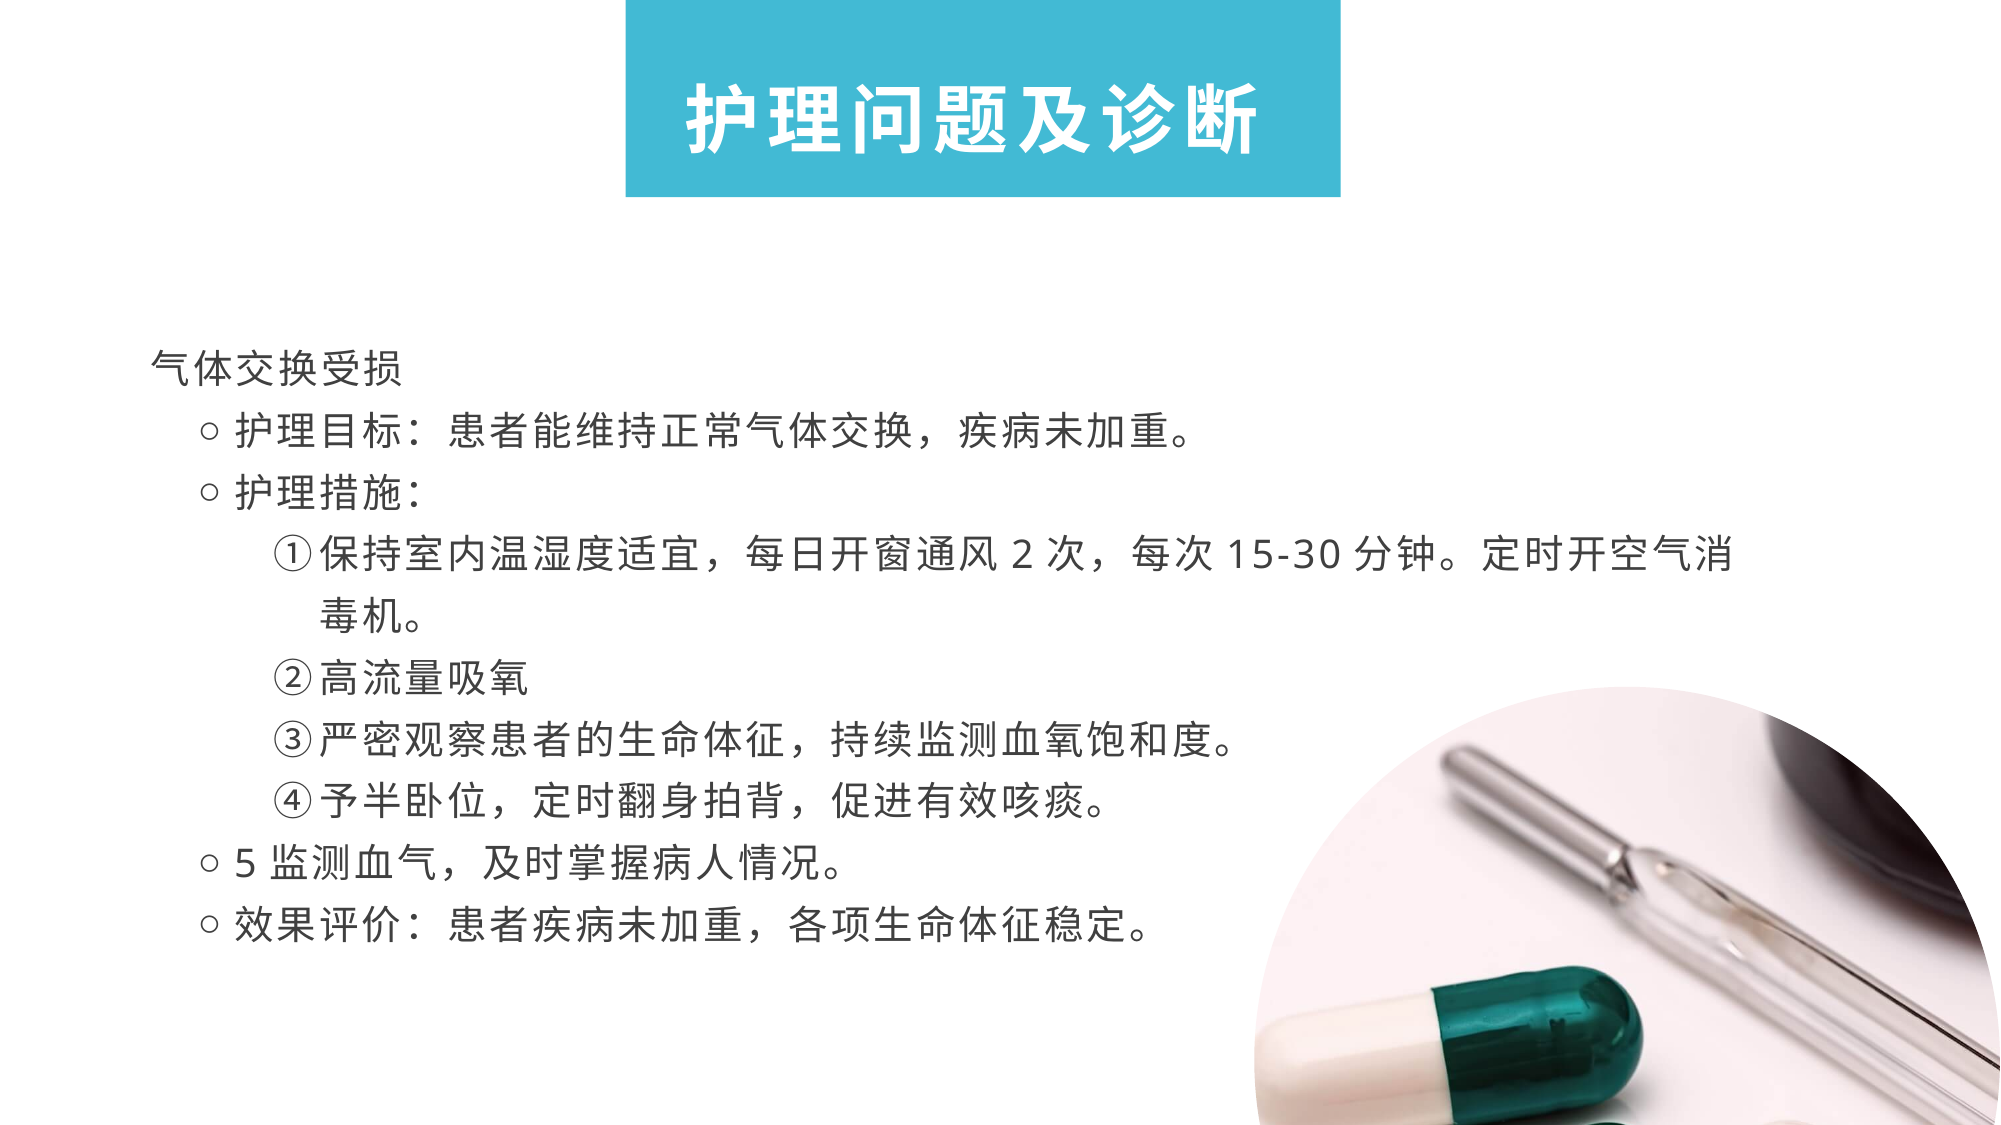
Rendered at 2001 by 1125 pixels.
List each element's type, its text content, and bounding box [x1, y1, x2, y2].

text_box 气体交换受损 护理目标：患者能维持正常气体交换，疾病未加重。 护理措施： 保持室内温湿度适宜，每日开窗通风2次，每次15-30分钟。定时开空气消毒机。 高流量吸氧 严密观察患者的生命体征，持续监测血氧饱和度。 予半卧位，定时翻身拍背，促进有效咳痰。 5监测血气，及时掌握病人情况。 效果评价：患者疾病未加重，各项生命体征稳定。 [136, 322, 1779, 803]
text_box [625, 0, 1342, 198]
text_box [1253, 685, 2000, 1125]
text_box 护理问题及诊断 [669, 65, 1331, 171]
